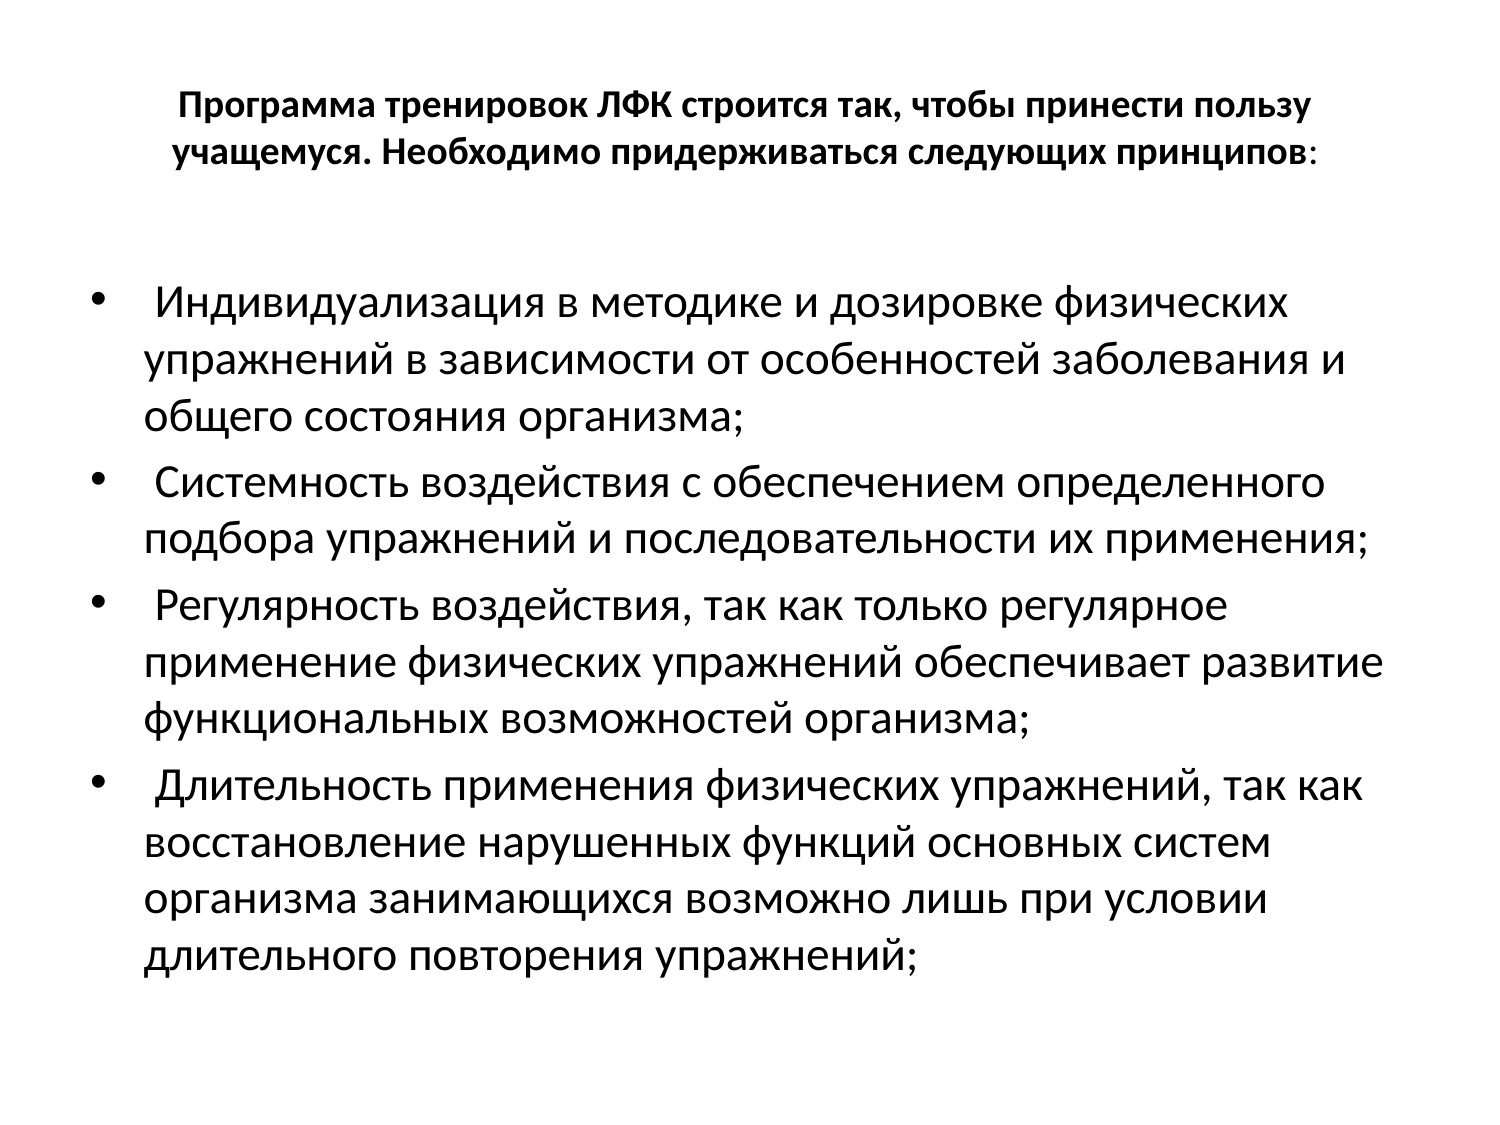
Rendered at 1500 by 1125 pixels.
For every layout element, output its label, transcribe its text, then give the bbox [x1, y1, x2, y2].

title Программа тренировок ЛФК строится так, чтобы принести пользу учащемуся. Необходимо придерживаться следующих принципов: [70, 70, 1421, 258]
list Индивидуализация в методике и дозировке физических упражнений в зависимости от особенностей заболевания и общего состояния организма; Системность воздействия с обеспечением определенного подбора упражнений и последовательности их применения; Регулярность воздействия, так как только регулярное применение физических упражнений обеспечивает развитие функциональных возможностей организма; Длительность применения физических упражнений, так как восстановление нарушенных функций основных систем организма занимающихся возможно лишь при условии длительного повторения упражнений; [75, 262, 1425, 1005]
